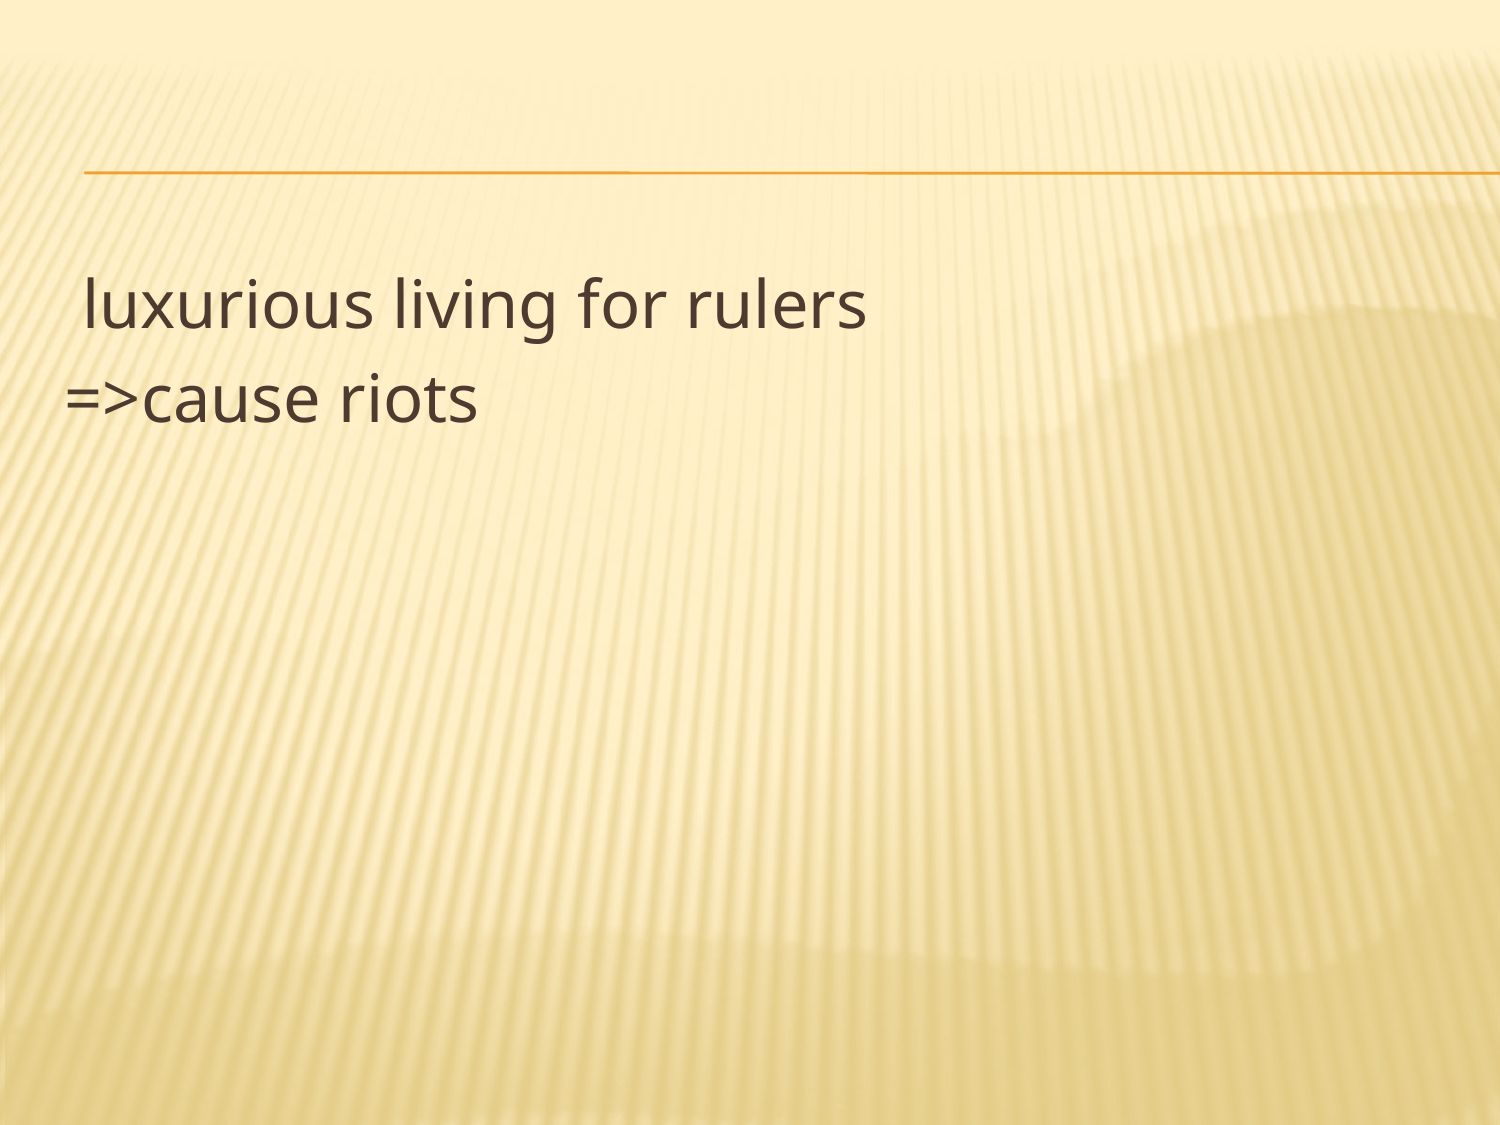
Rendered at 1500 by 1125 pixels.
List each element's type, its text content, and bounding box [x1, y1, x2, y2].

list luxurious living for rulers =>cause riots [50, 254, 1475, 998]
